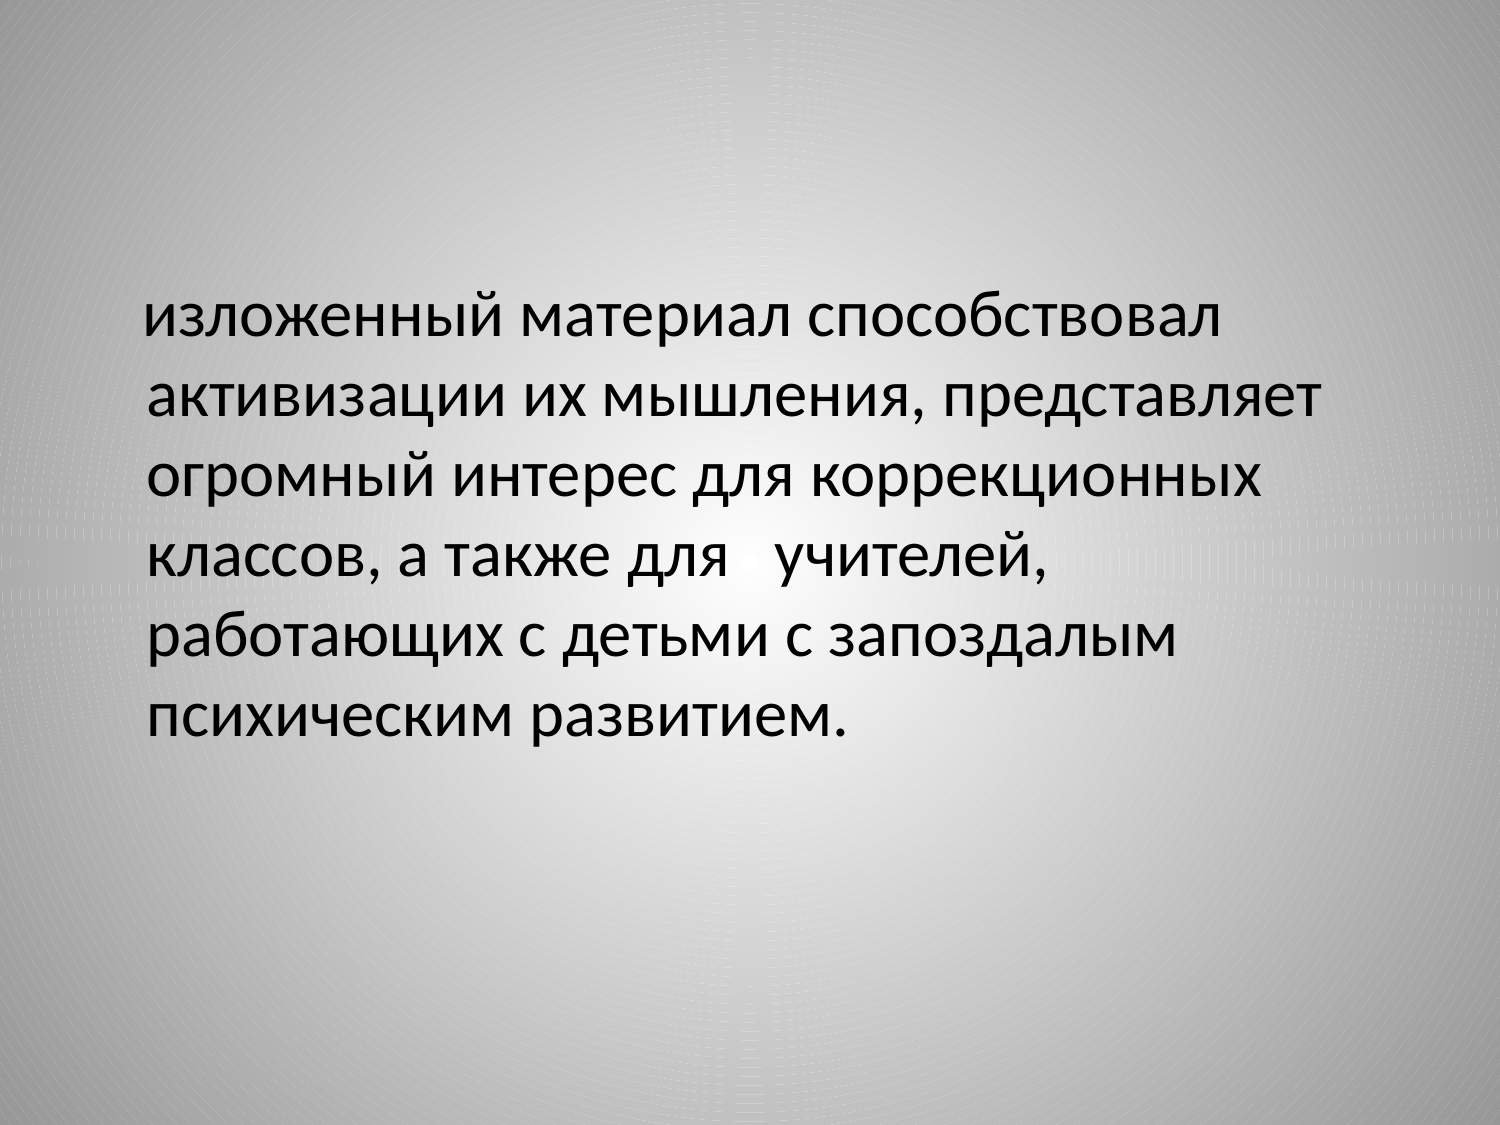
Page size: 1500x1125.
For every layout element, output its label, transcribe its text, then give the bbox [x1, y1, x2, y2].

list изложенный материал способствовал активизации их мышления, представляет огромный интерес для коррекционных классов, а также для учителей, работающих с детьми с запоздалым психическим развитием. [74, 262, 1426, 1006]
